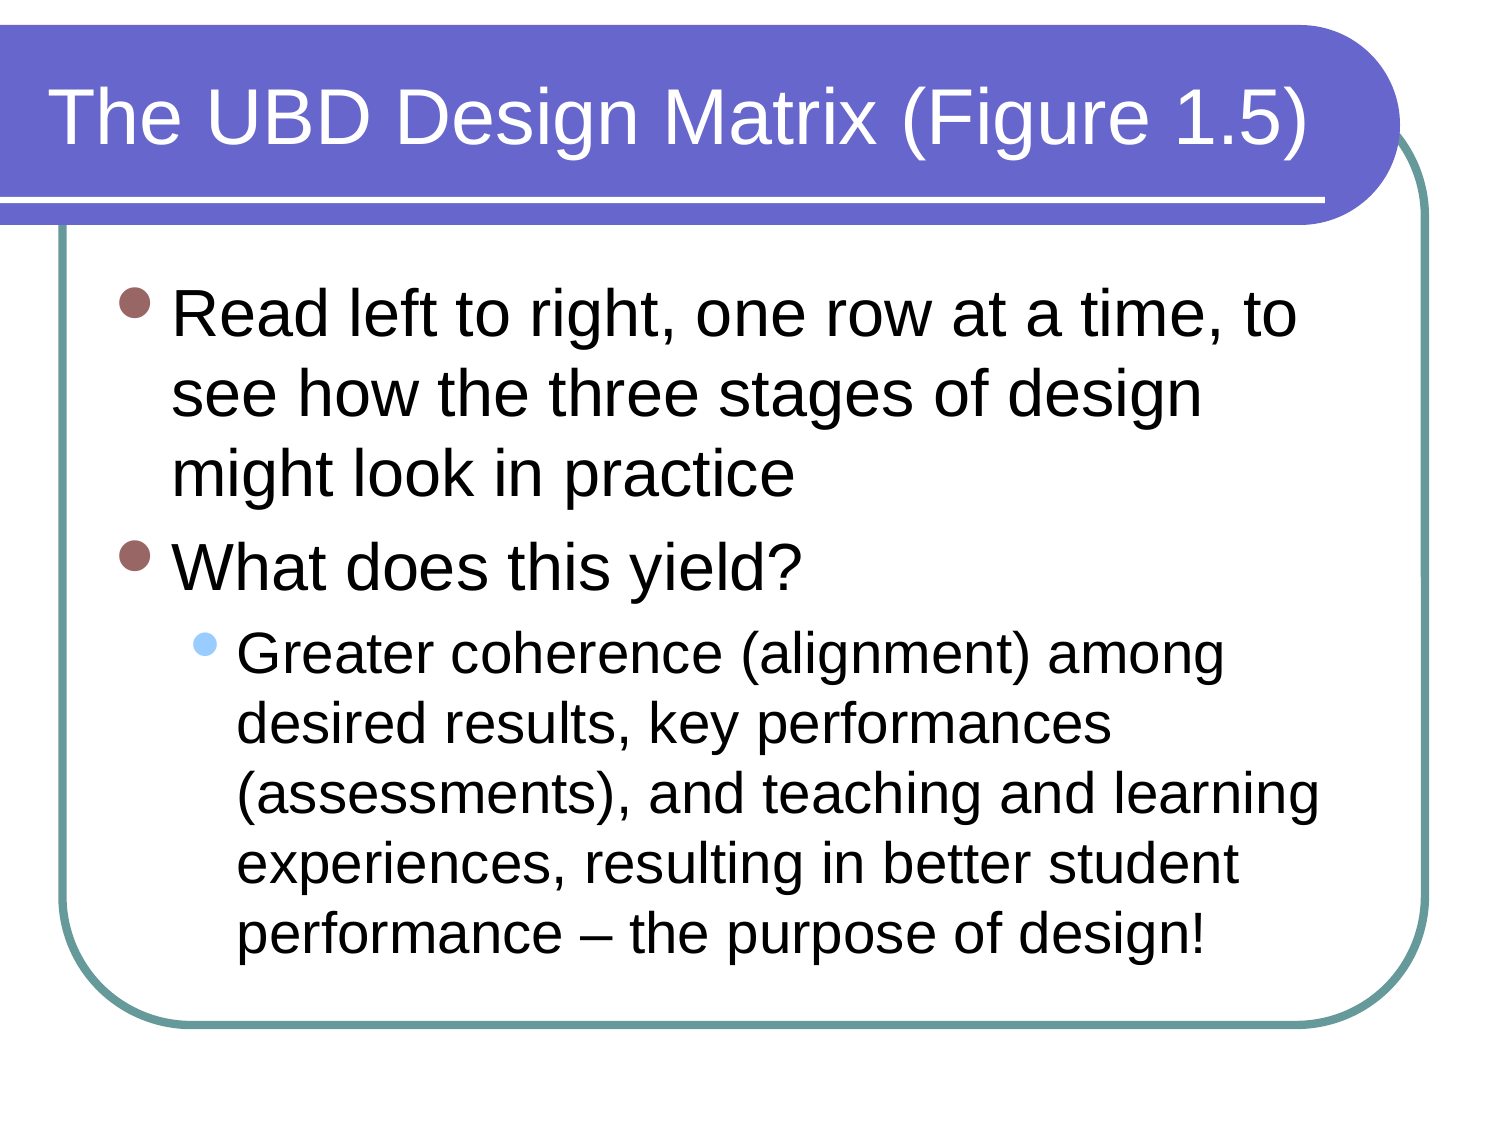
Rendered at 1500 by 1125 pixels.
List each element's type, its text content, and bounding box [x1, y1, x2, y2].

list Read left to right, one row at a time, to see how the three stages of design might look in practice What does this yield? Greater coherence (alignment) among desired results, key performances (assessments), and teaching and learning experiences, resulting in better student performance – the purpose of design! [99, 262, 1401, 988]
title The UBD Design Matrix (Figure 1.5) [31, 37, 1348, 188]
